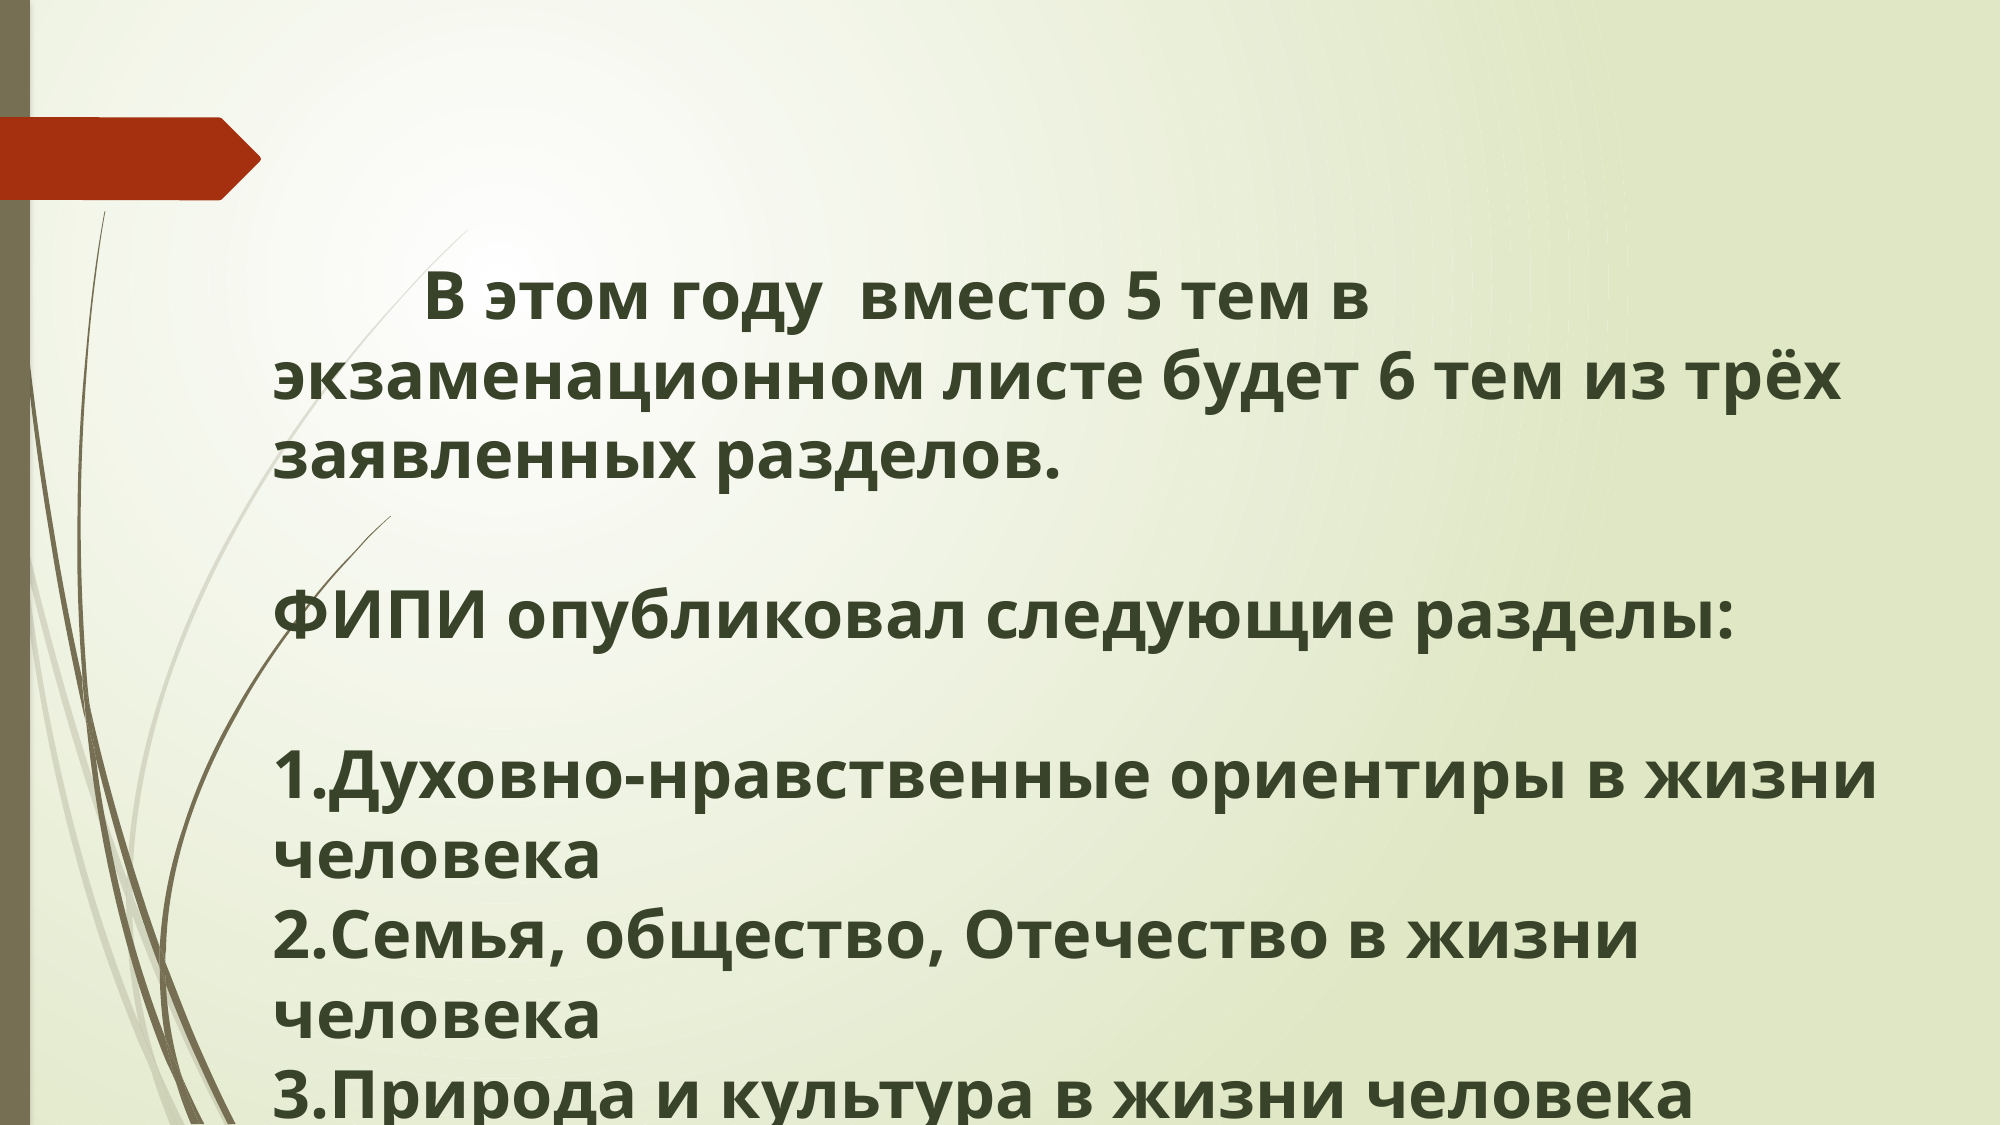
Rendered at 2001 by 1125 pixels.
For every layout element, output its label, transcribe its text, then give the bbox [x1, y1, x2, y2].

text_box В этом году вместо 5 тем в экзаменационном листе будет 6 тем из трёх заявленных разделов. ФИПИ опубликовал следующие разделы: Духовно-нравственные ориентиры в жизни человека Семья, общество, Отечество в жизни человека Природа и культура в жизни человека [257, 245, 1982, 1125]
